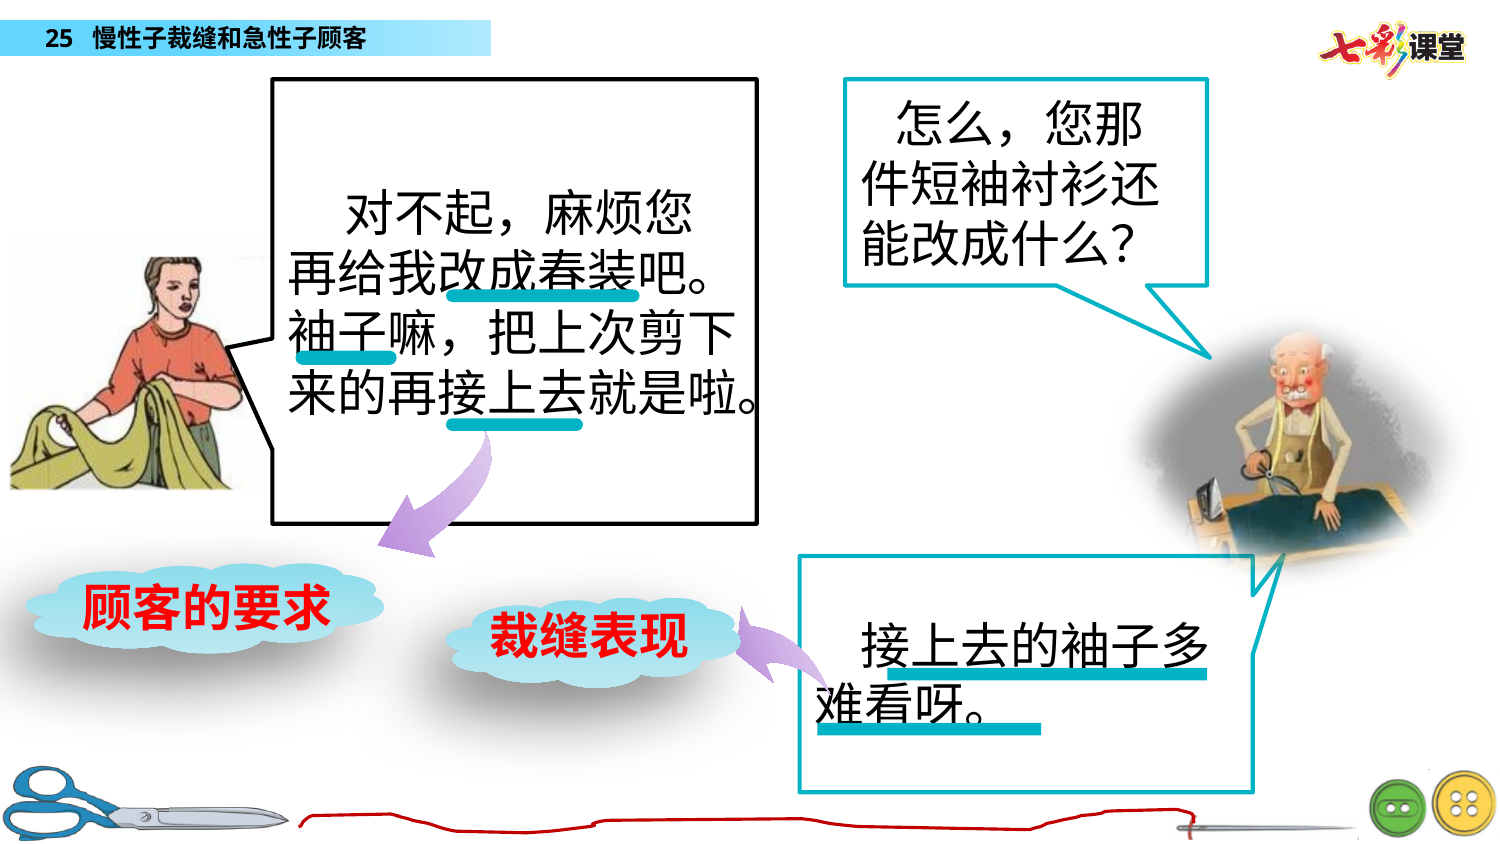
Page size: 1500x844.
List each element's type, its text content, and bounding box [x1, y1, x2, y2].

picture [1173, 816, 1358, 839]
text_box [377, 434, 492, 558]
picture [1365, 769, 1500, 839]
picture [1316, 20, 1468, 80]
text_box [815, 721, 1043, 737]
picture [1101, 303, 1486, 598]
picture [0, 764, 290, 844]
text_box 接上去的袖子多难看呀。 [797, 553, 1271, 795]
text_box [317, 348, 399, 368]
text_box 对不起，麻烦您再给我改成春装吧。袖子嘛，把上次剪下来的再接上去就是啦。 [270, 77, 759, 526]
text_box [965, 666, 1209, 682]
text_box [443, 416, 586, 434]
picture [9, 234, 313, 491]
text_box 怎么，您那件短袖衬衫还能改成什么？ [843, 77, 1210, 307]
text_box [445, 597, 959, 688]
text_box [444, 287, 642, 305]
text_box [25, 562, 655, 654]
